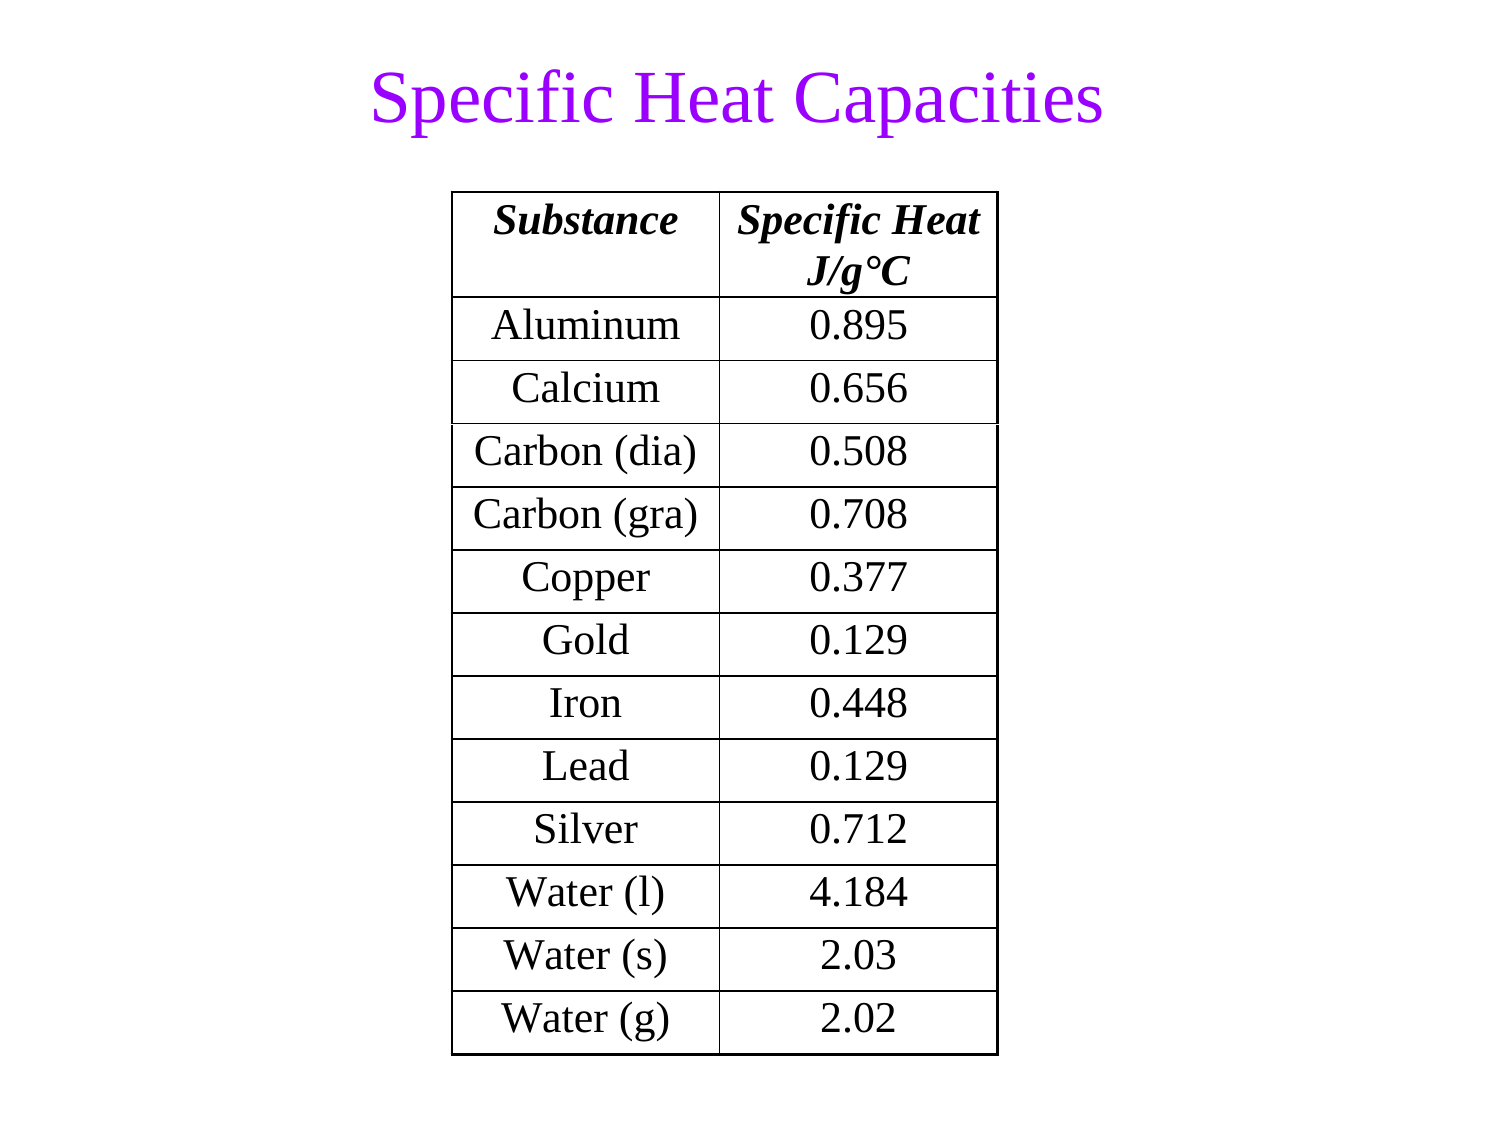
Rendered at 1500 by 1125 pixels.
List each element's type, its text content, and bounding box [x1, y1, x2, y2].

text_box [437, 190, 1037, 1104]
text_box Specific Heat Capacities [99, 36, 1375, 150]
